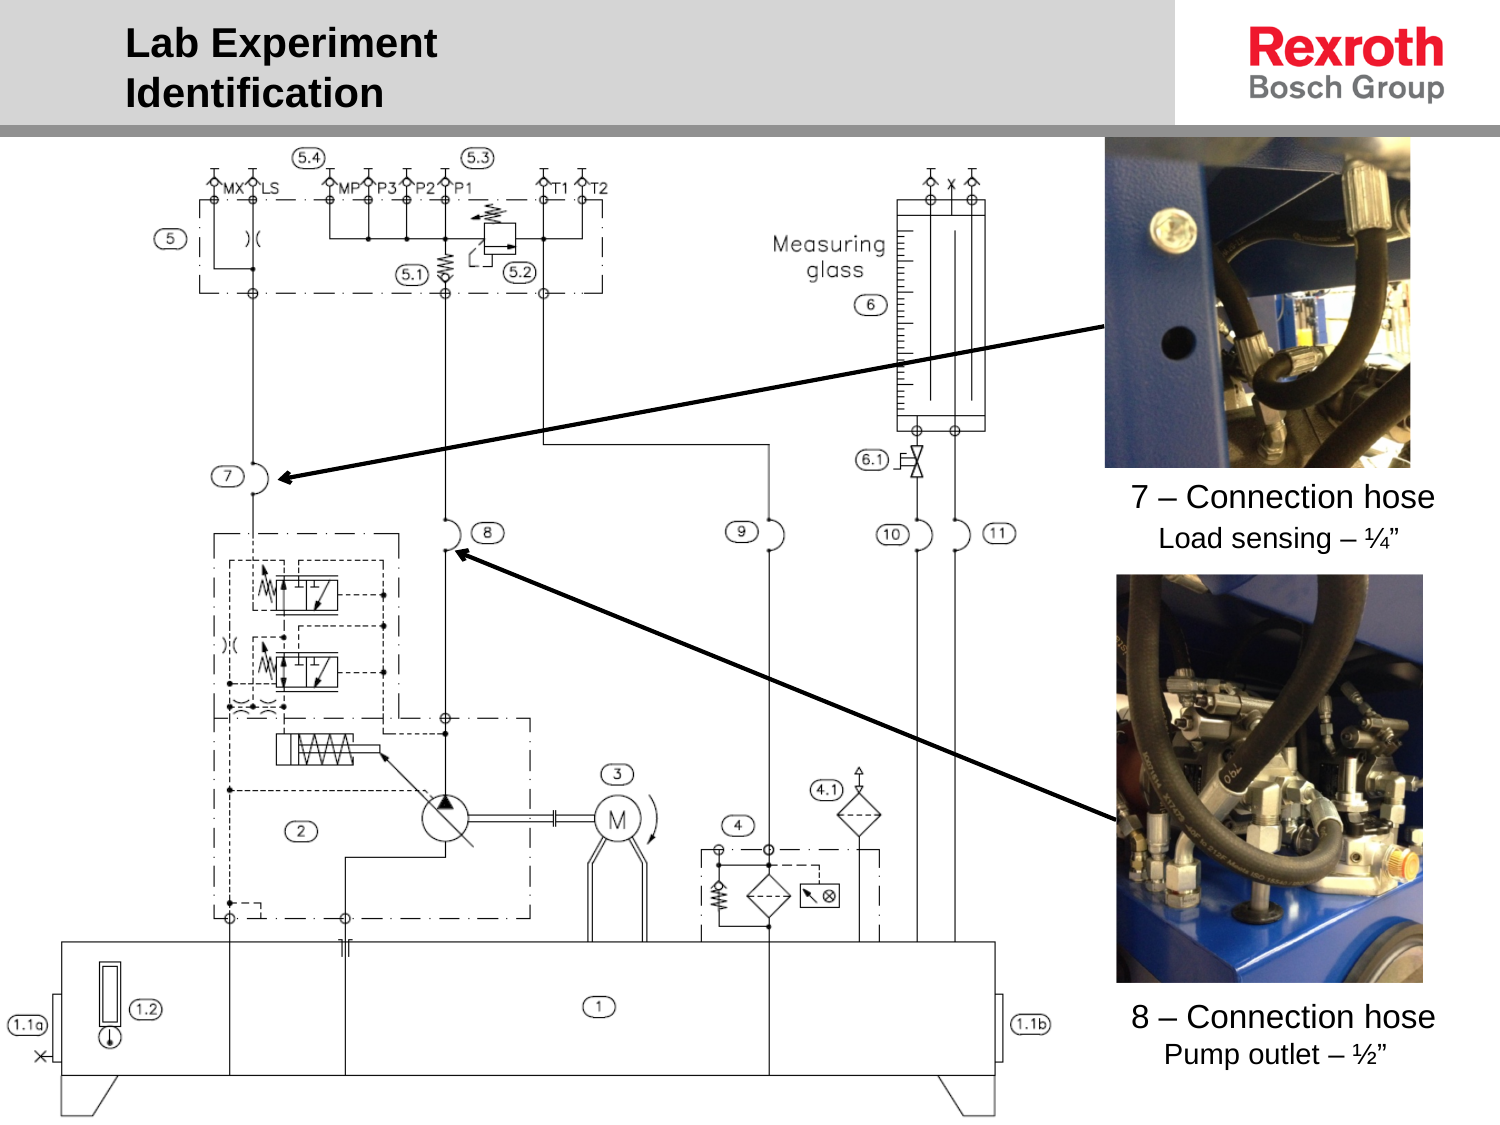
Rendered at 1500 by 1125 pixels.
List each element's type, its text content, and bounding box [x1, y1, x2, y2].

picture [1224, 0, 1492, 117]
picture [1091, 137, 1423, 468]
text_box 7 – Connection hose Load sensing – ¼” [1115, 467, 1452, 563]
text_box 8 – Connection hose Pump outlet – ½” [1116, 987, 1500, 1078]
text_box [277, 325, 1105, 480]
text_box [454, 550, 1117, 821]
picture [1064, 575, 1474, 982]
title Lab Experiment Identification [124, 12, 1176, 113]
picture [0, 137, 1058, 1125]
